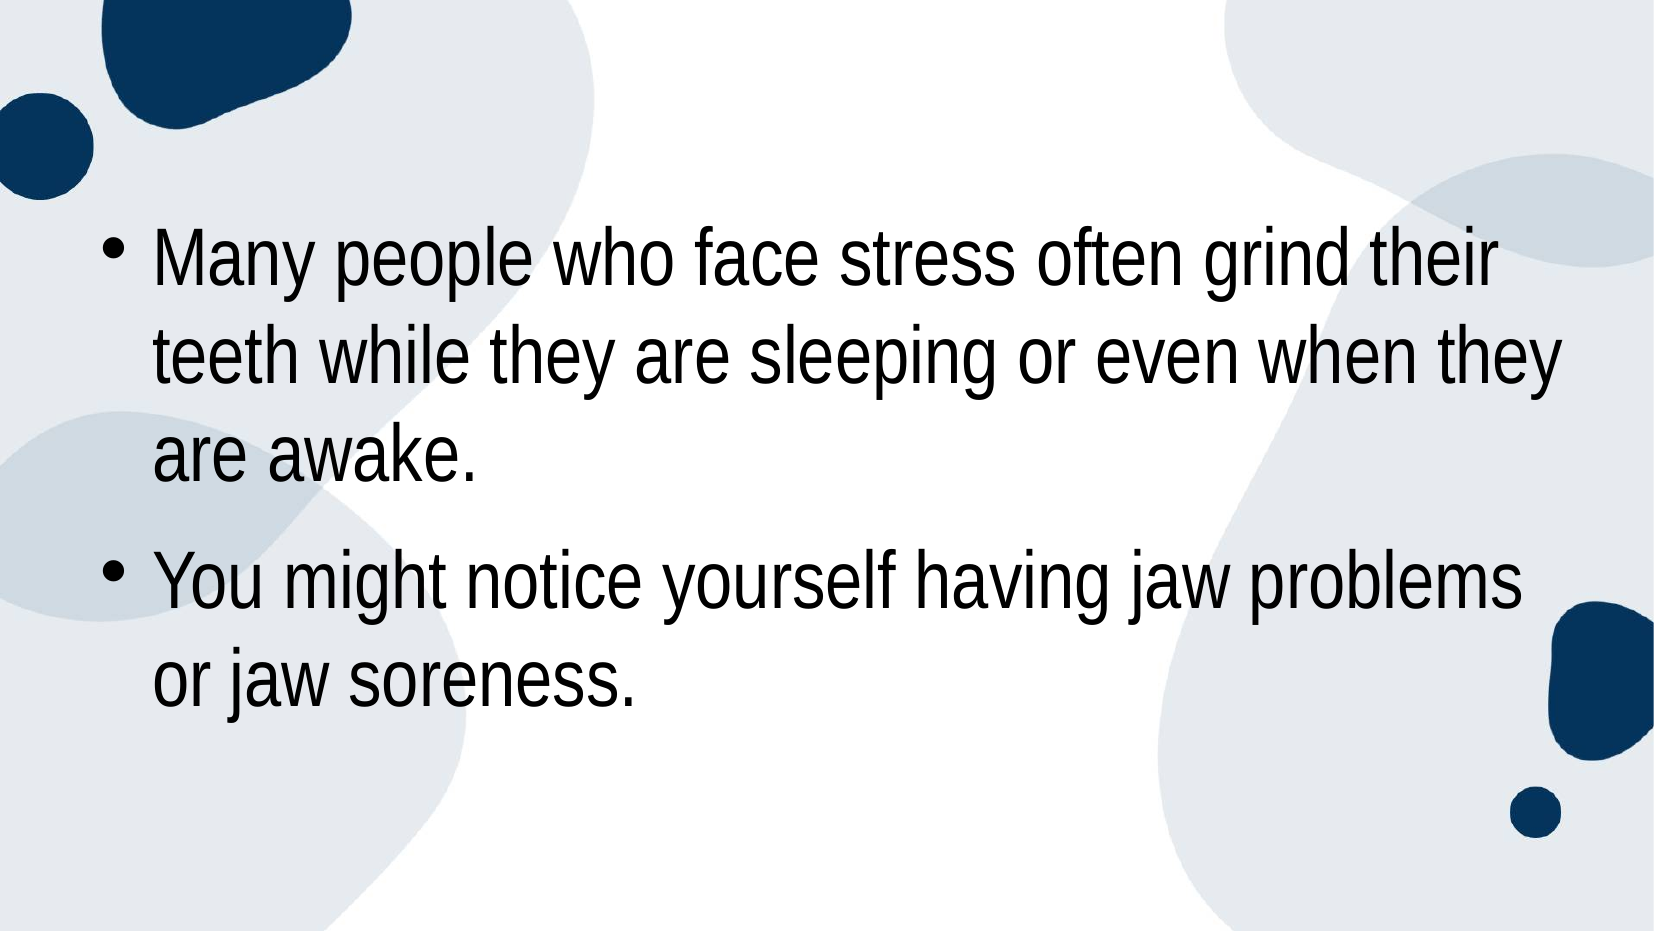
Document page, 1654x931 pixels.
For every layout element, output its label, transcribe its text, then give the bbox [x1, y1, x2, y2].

text_box [82, 37, 1571, 193]
text_box Many people who face stress often grind their teeth while they are sleeping or even when they are awake. You might notice yourself having jaw problems or jaw soreness. [82, 204, 1571, 726]
picture [0, 0, 1654, 931]
